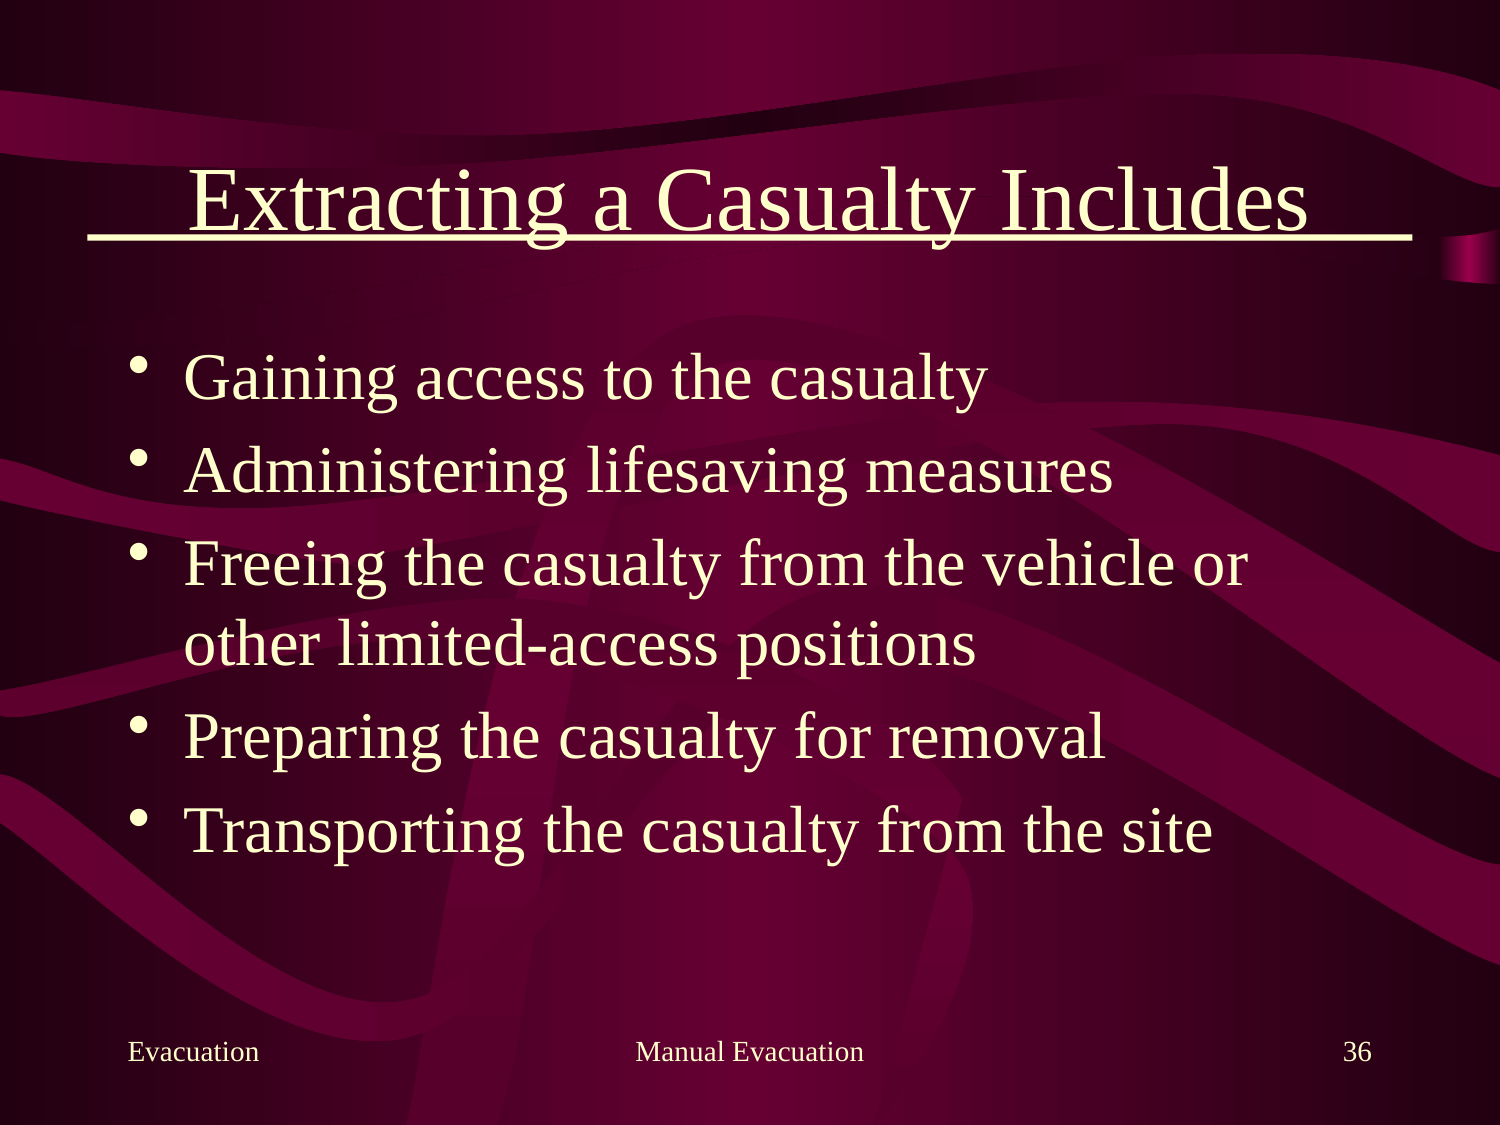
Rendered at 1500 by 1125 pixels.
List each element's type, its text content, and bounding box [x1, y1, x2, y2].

footer Manual Evacuation [512, 1025, 988, 1100]
list Gaining access to the casualty Administering lifesaving measures Freeing the casualty from the vehicle or other limited-access positions Preparing the casualty for removal Transporting the casualty from the site [112, 324, 1388, 1000]
title Extracting a Casualty Includes [112, 238, 1388, 288]
slide_number 36 [1074, 1025, 1388, 1100]
slide_number Evacuation [112, 1025, 425, 1100]
title Extracting a Casualty Includes [112, 99, 1388, 237]
